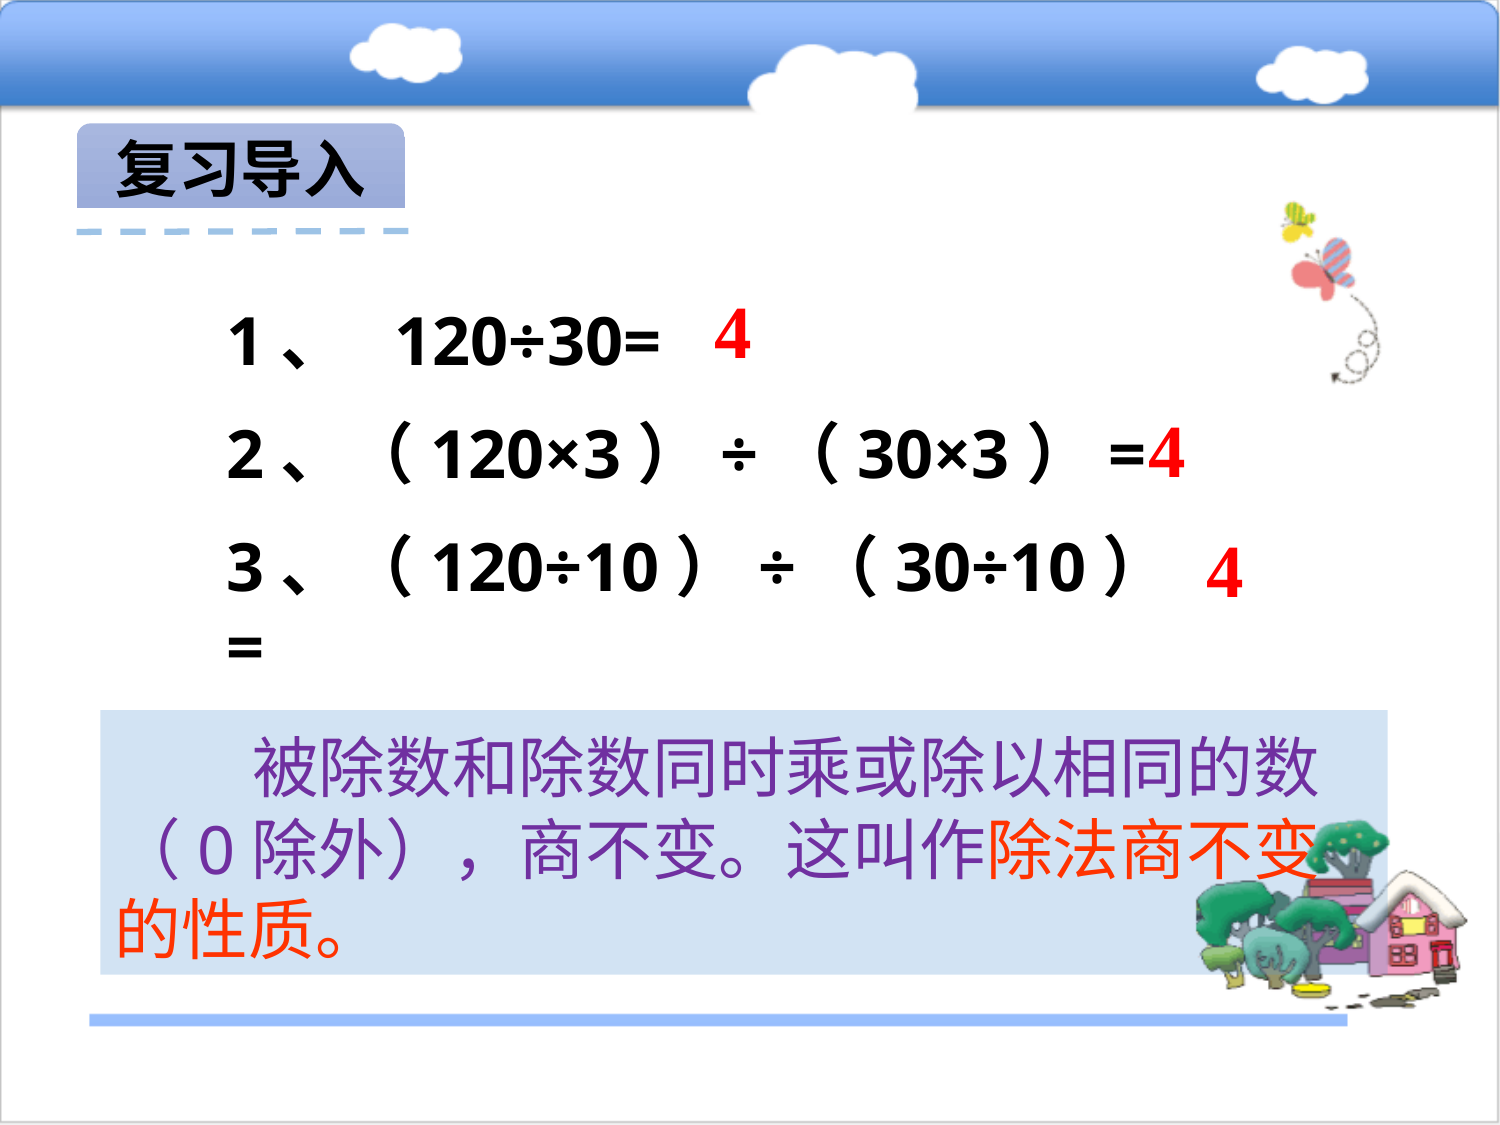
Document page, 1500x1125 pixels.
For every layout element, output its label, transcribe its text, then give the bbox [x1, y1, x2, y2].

text_box 复习导入 [76, 122, 406, 209]
text_box 1、 120÷30= 2、（120×3）÷（30×3）= 3、（120÷10）÷（30÷10）= [211, 290, 1187, 693]
text_box 被除数和除数同时乘或除以相同的数（0除外），商不变。这叫作除法商不变的性质。 [100, 710, 1388, 975]
picture [0, 0, 1500, 1125]
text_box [699, 276, 1315, 621]
